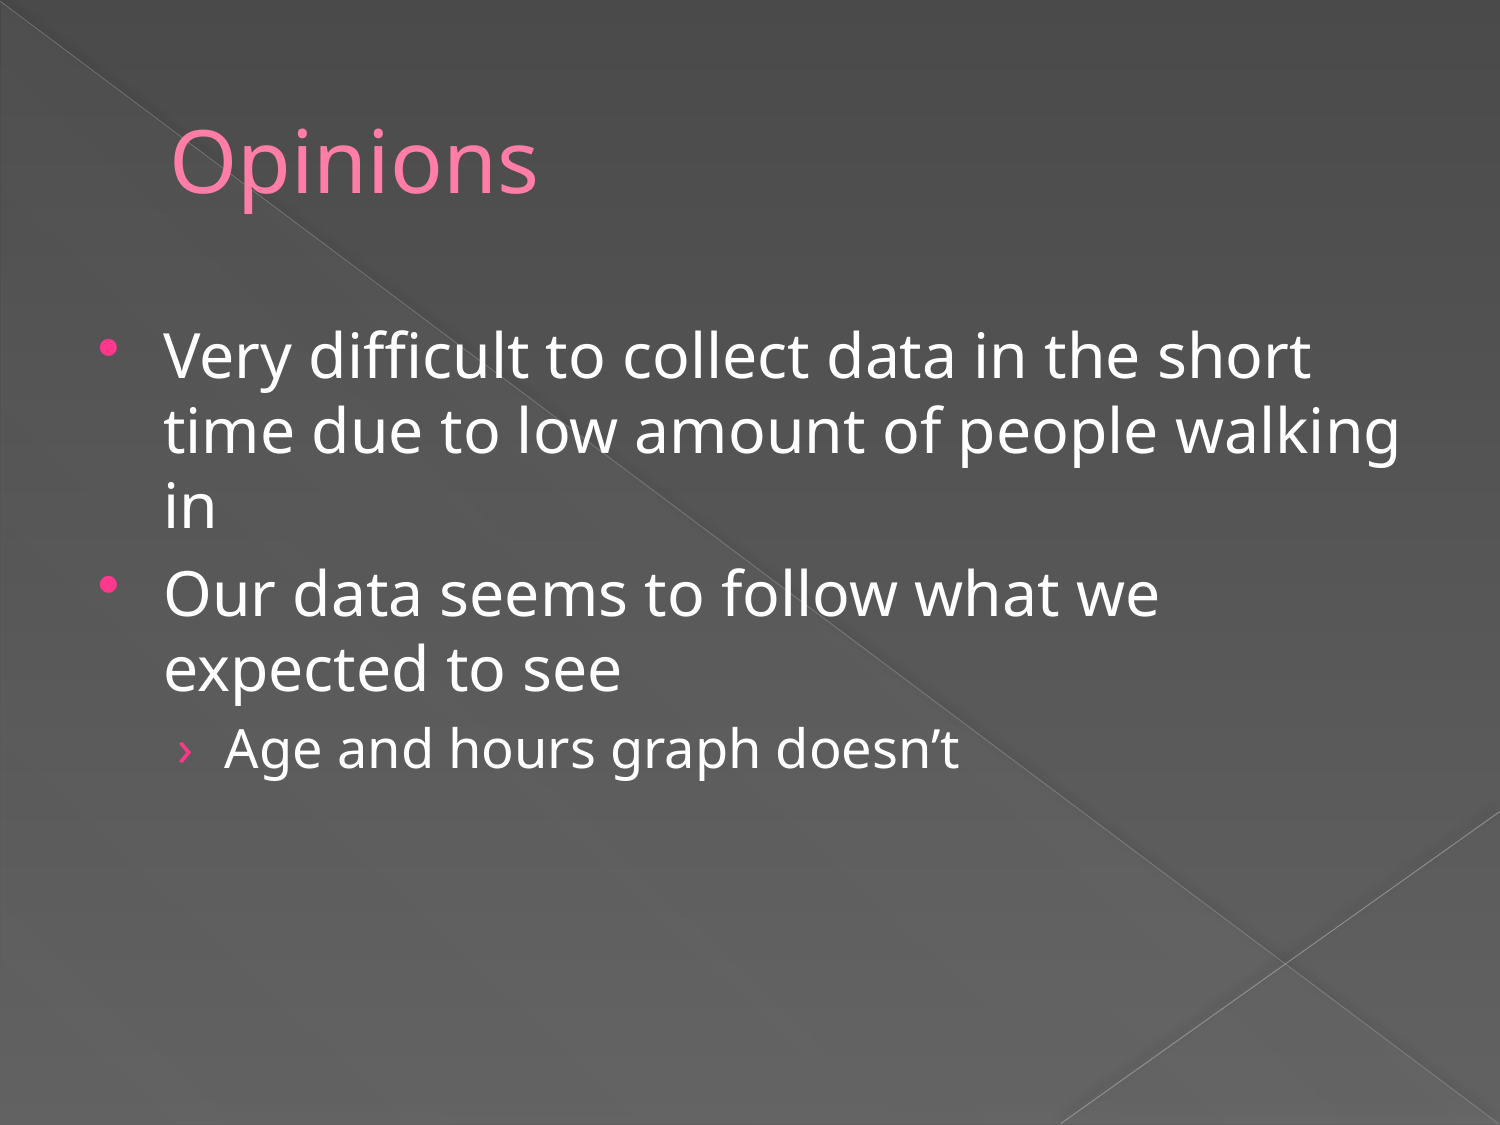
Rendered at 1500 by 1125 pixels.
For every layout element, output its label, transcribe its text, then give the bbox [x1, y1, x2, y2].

list Very difficult to collect data in the short time due to low amount of people walking in Our data seems to follow what we expected to see Age and hours graph doesn’t [75, 308, 1425, 1059]
title Opinions [75, 43, 1425, 274]
